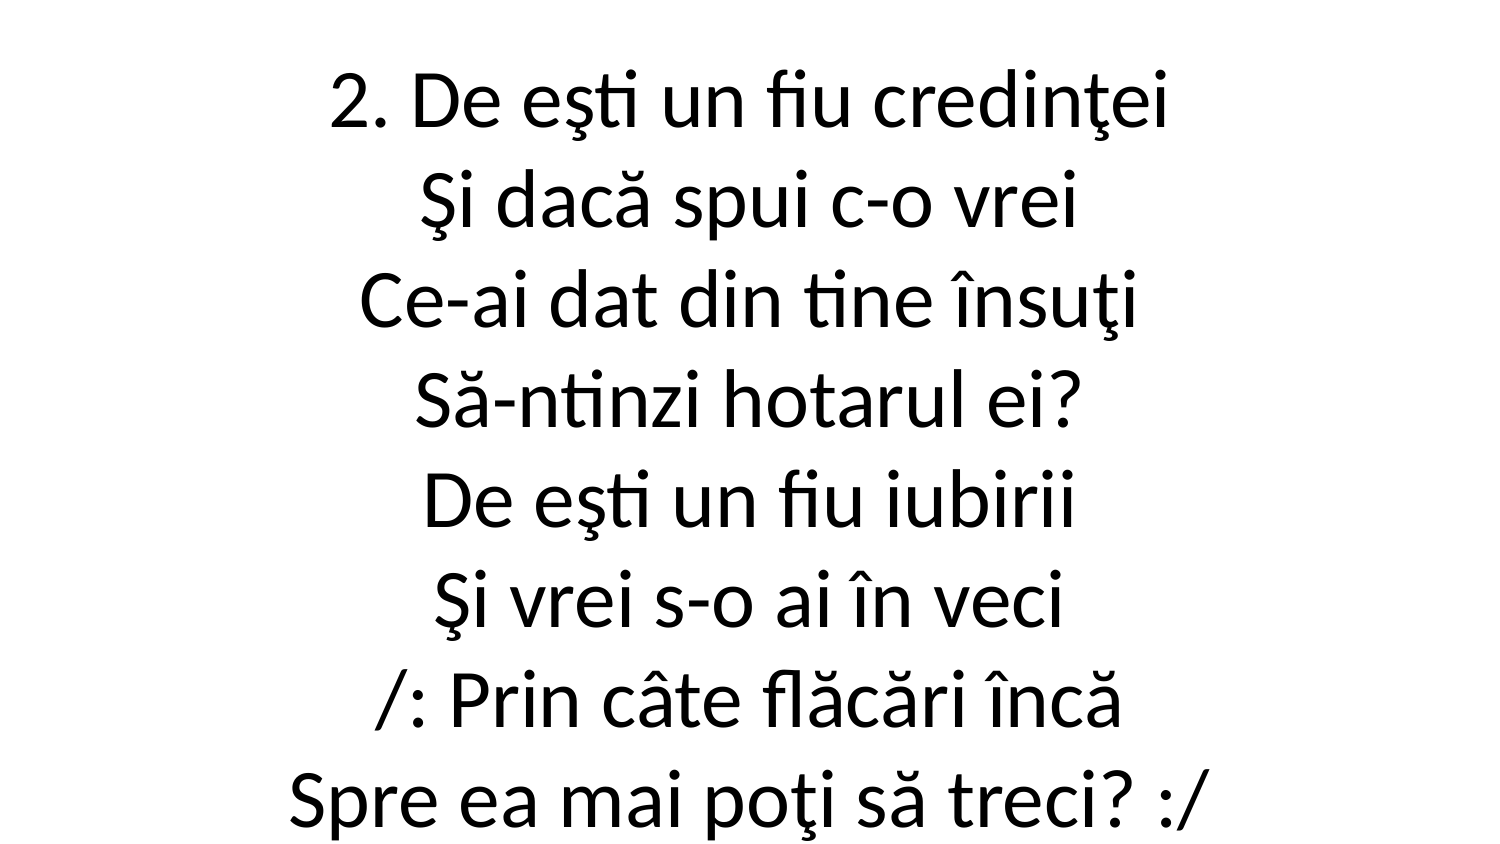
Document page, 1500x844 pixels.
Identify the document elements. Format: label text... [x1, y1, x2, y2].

text_box 2. De eşti un fiu credinţei Şi dacă spui c-o vrei Ce-ai dat din tine însuţi Să-ntinzi hotarul ei? De eşti un fiu iubirii Şi vrei s-o ai în veci /: Prin câte flăcări încă Spre ea mai poţi să treci? :/ [273, 0, 1227, 844]
